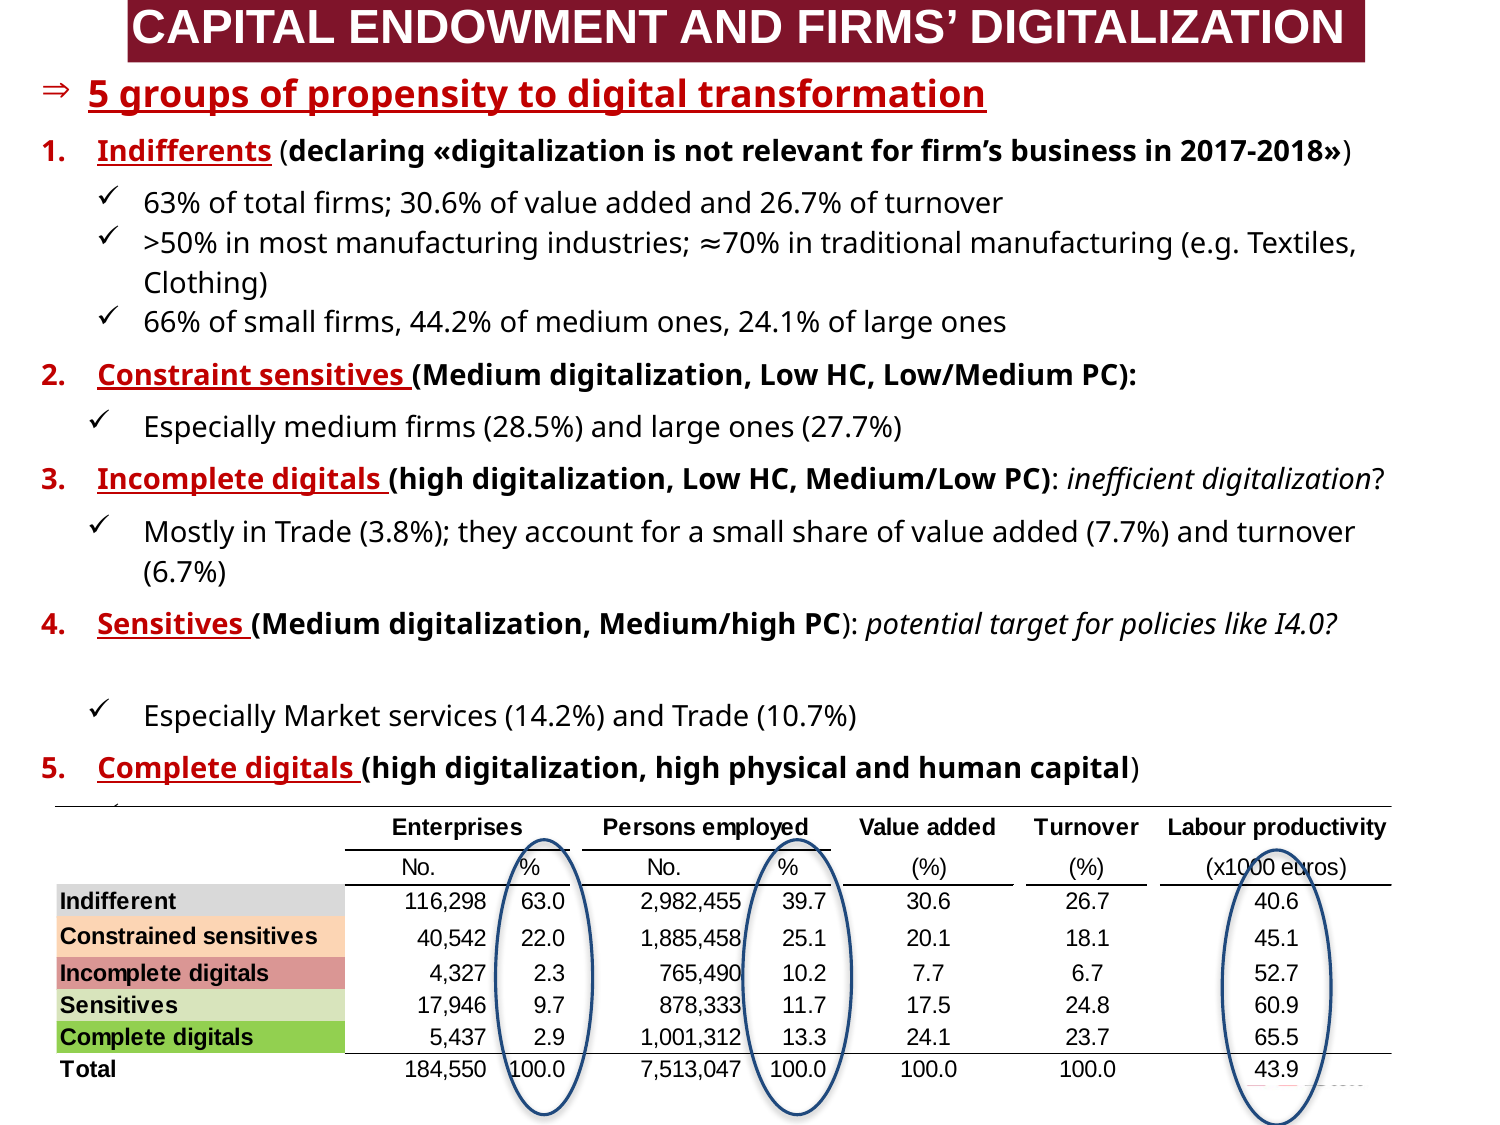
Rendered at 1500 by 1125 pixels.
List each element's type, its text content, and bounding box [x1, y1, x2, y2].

text_box CAPITAL ENDOWMENT AND FIRMS’ DIGITALIZATION [116, 0, 1362, 61]
text_box 5 groups of propensity to digital transformation Indifferents (declaring «digitalization is not relevant for firm’s business in 2017-2018») 63% of total firms; 30.6% of value added and 26.7% of turnover >50% in most manufacturing industries; ≈70% in traditional manufacturing (e.g. Textiles, Clothing) 66% of small firms, 44.2% of medium ones, 24.1% of large ones Constraint sensitives (Medium digitalization, Low HC, Low/Medium PC): Especially medium firms (28.5%) and large ones (27.7%) Incomplete digitals (high digitalization, Low HC, Medium/Low PC): inefficient digitalization? Mostly in Trade (3.8%); they account for a small share of value added (7.7%) and turnover (6.7%) Sensitives (Medium digitalization, Medium/high PC): potential target for policies like I4.0? Especially Market services (14.2%) and Trade (10.7%) Complete digitals (high digitalization, high physical and human capital) <3% of total firms, but 24% of total value added and turnover Tlc (35%), Beverages (11.7%) and Pharmaceuticals (11.2%) 2.1% % of small firms, 7.3% of medium ones, 19.3% of large ones [26, 56, 1460, 924]
text_box [1241, 1095, 1312, 1125]
text_box [768, 1095, 827, 1116]
text_box [518, 1095, 570, 1116]
picture [54, 805, 1394, 1097]
